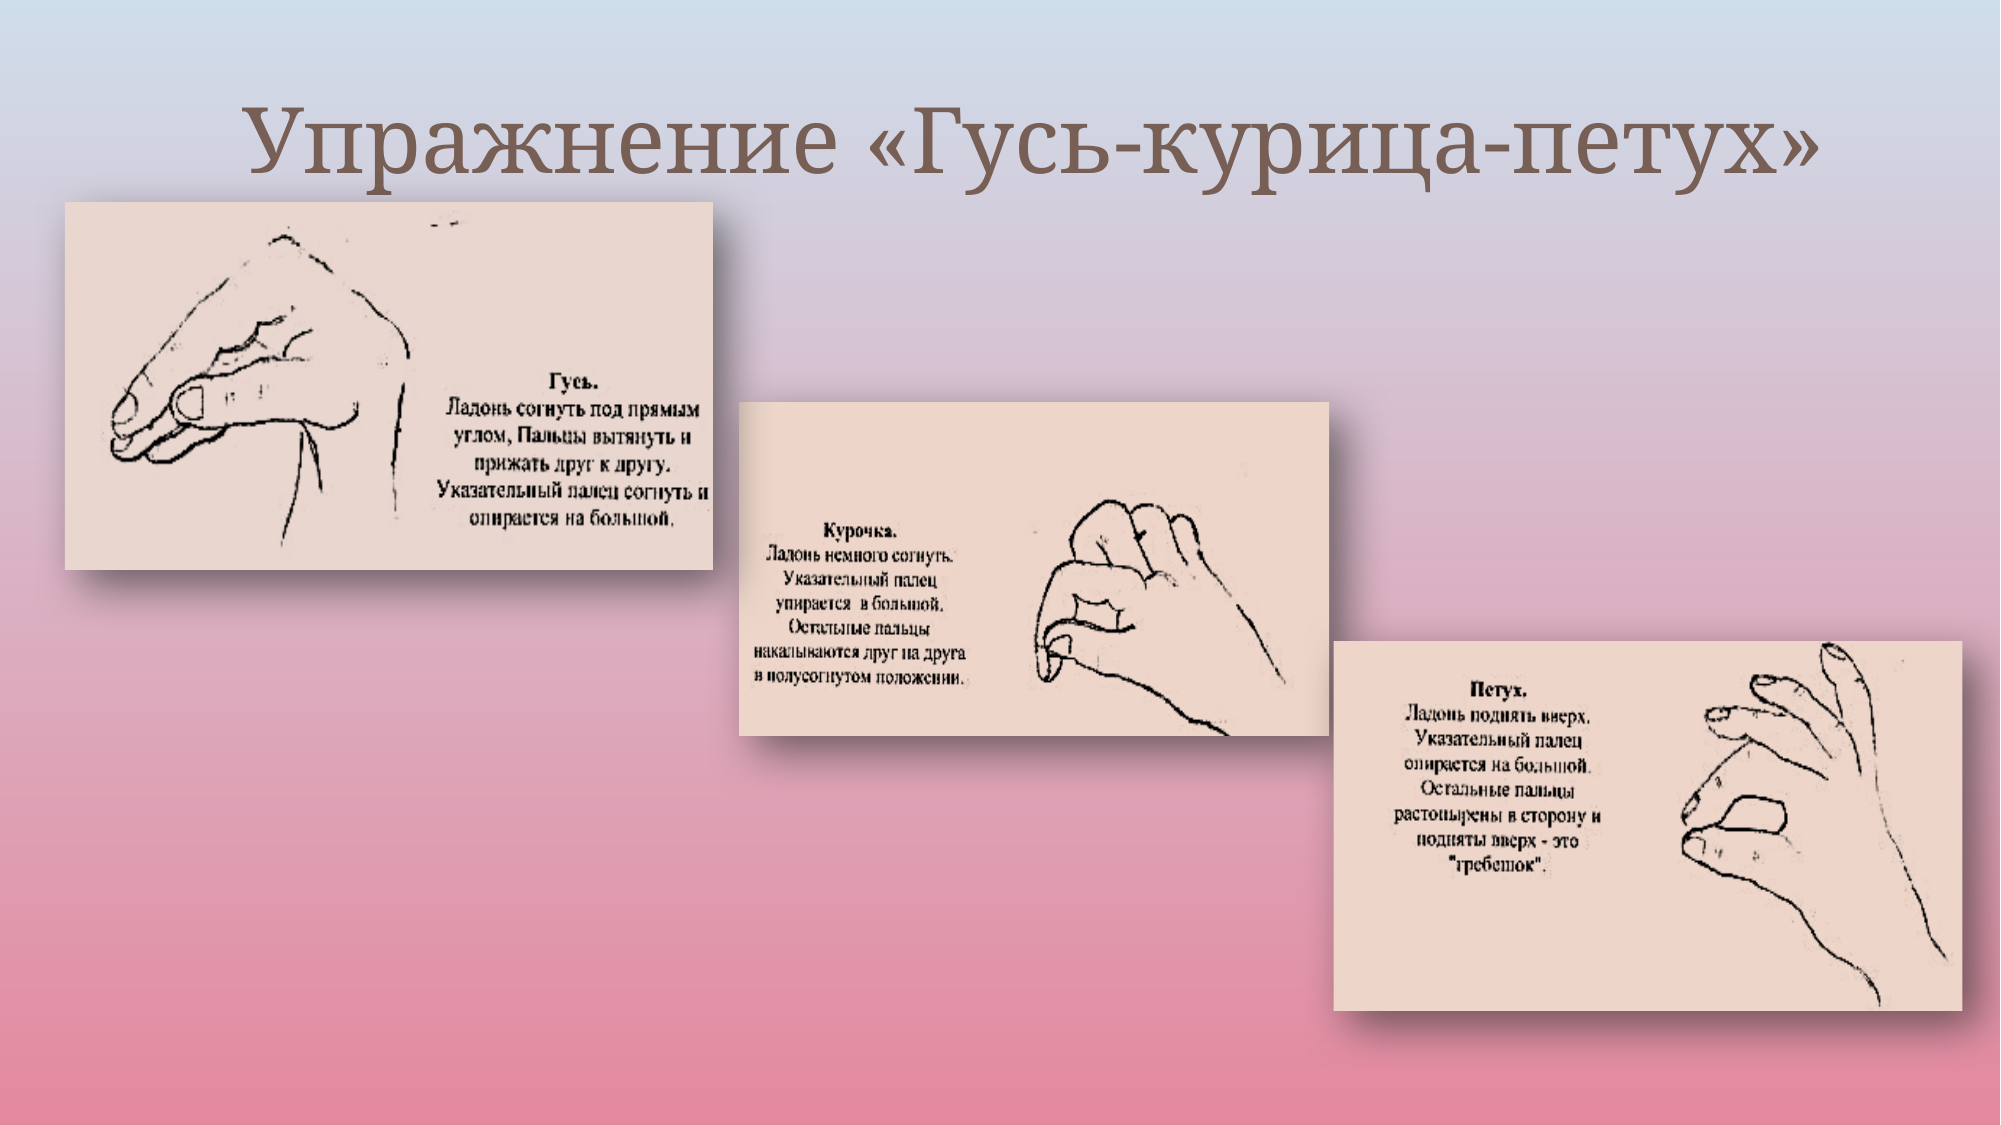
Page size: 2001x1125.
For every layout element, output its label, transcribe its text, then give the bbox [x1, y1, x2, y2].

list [738, 401, 1330, 737]
picture [64, 202, 716, 570]
title Упражнение «Гусь-курица-петух» [106, 74, 1963, 220]
picture [1333, 640, 1963, 1012]
